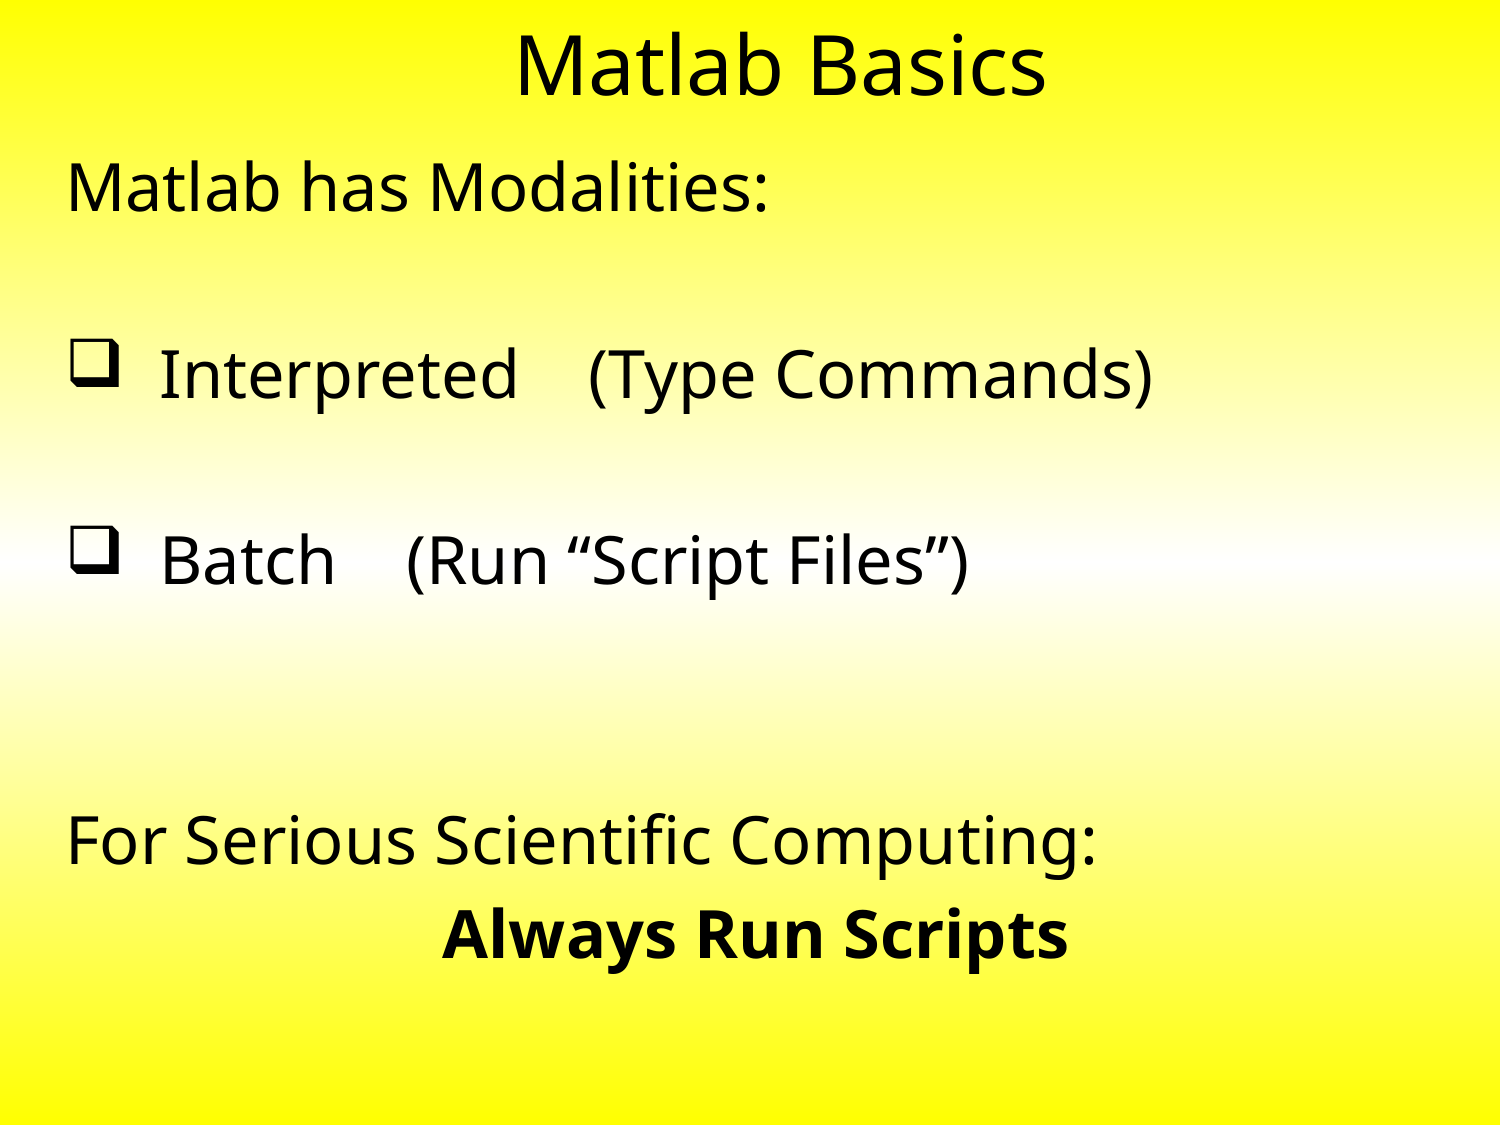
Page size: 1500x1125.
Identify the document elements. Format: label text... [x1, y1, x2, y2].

title Matlab Basics [125, 0, 1438, 125]
list Matlab has Modalities: Interpreted (Type Commands) Batch (Run “Script Files”) For Serious Scientific Computing: Always Run Scripts [50, 137, 1463, 1025]
